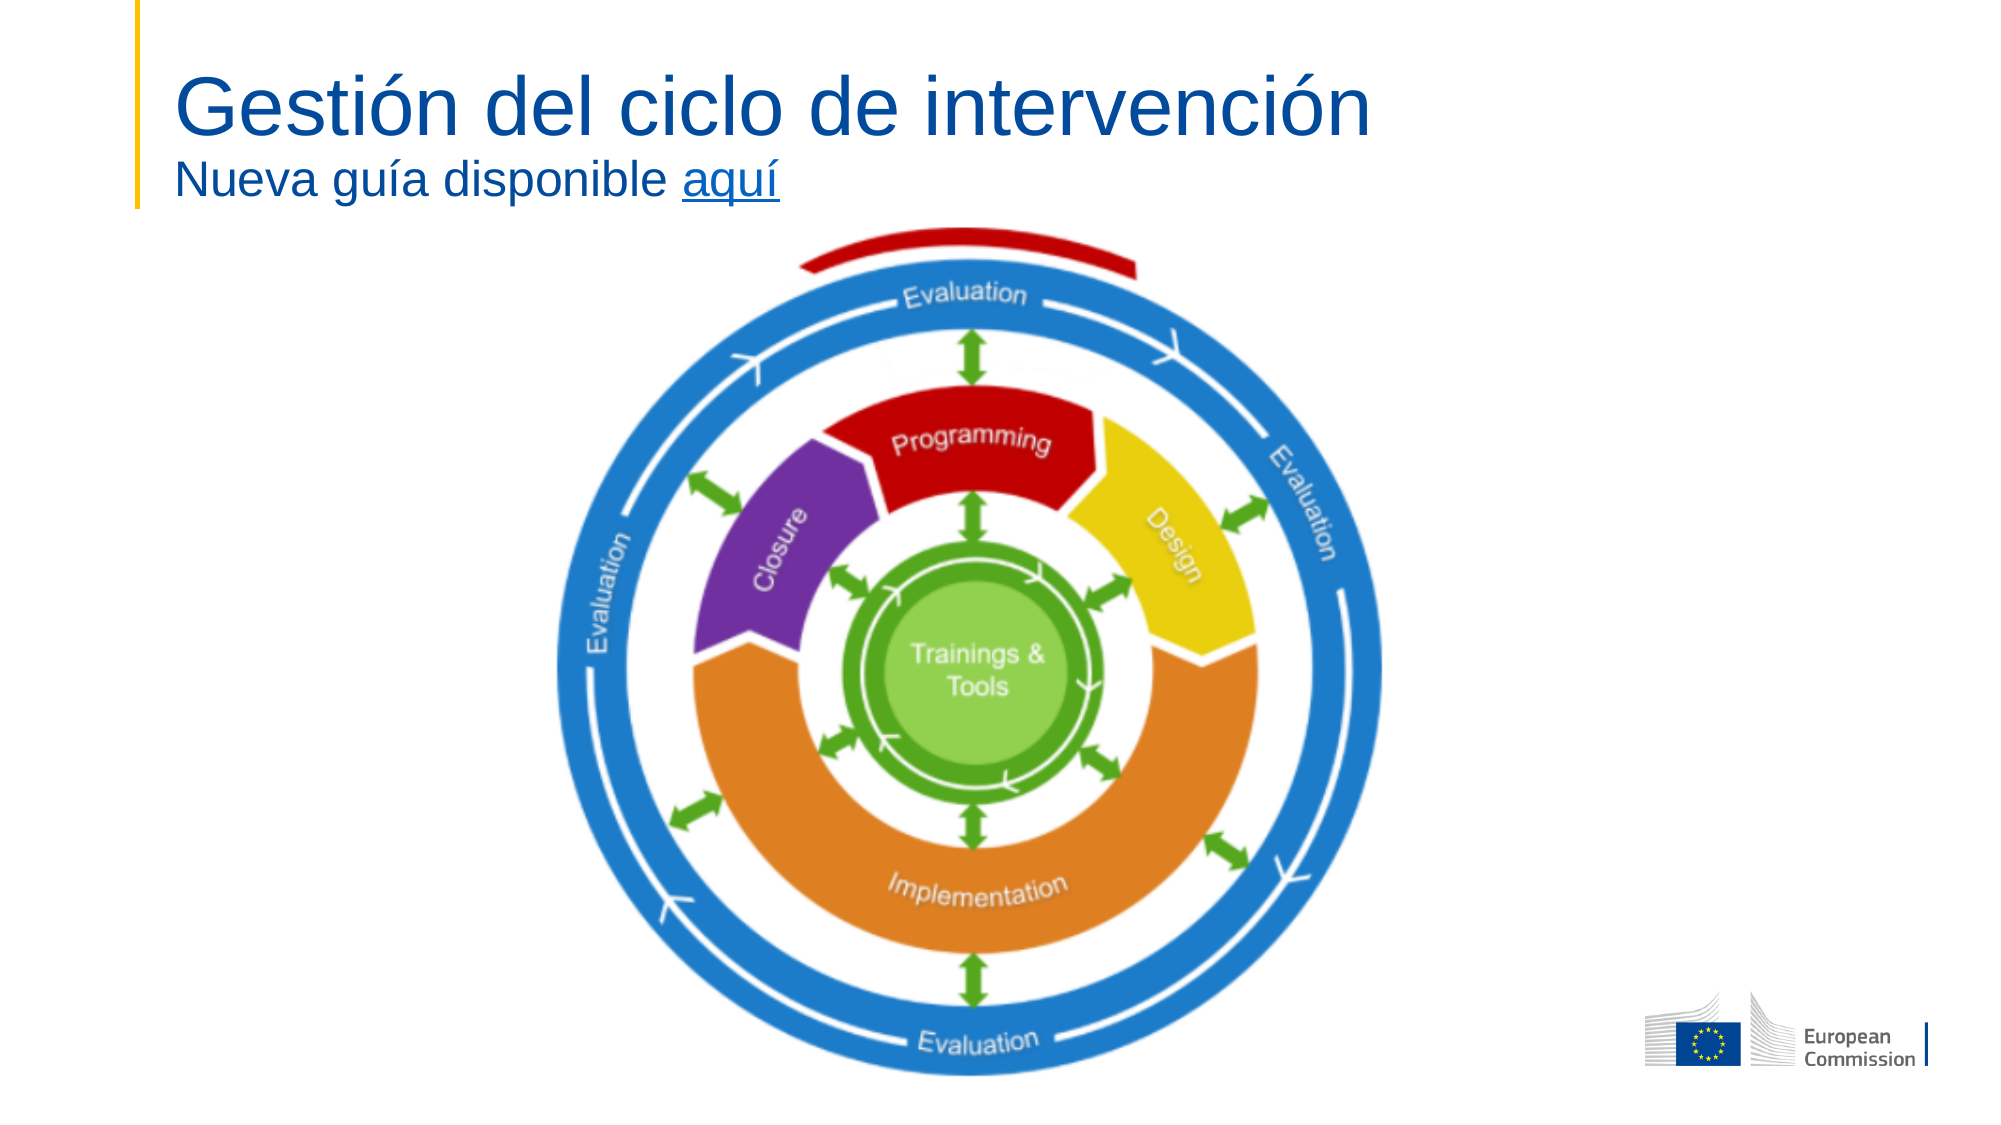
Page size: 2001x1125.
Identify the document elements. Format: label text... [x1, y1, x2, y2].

picture [486, 196, 1484, 1097]
picture [1645, 991, 1928, 1066]
title Gestión del ciclo de intervención Nueva guía disponible aquí [159, 79, 1885, 208]
